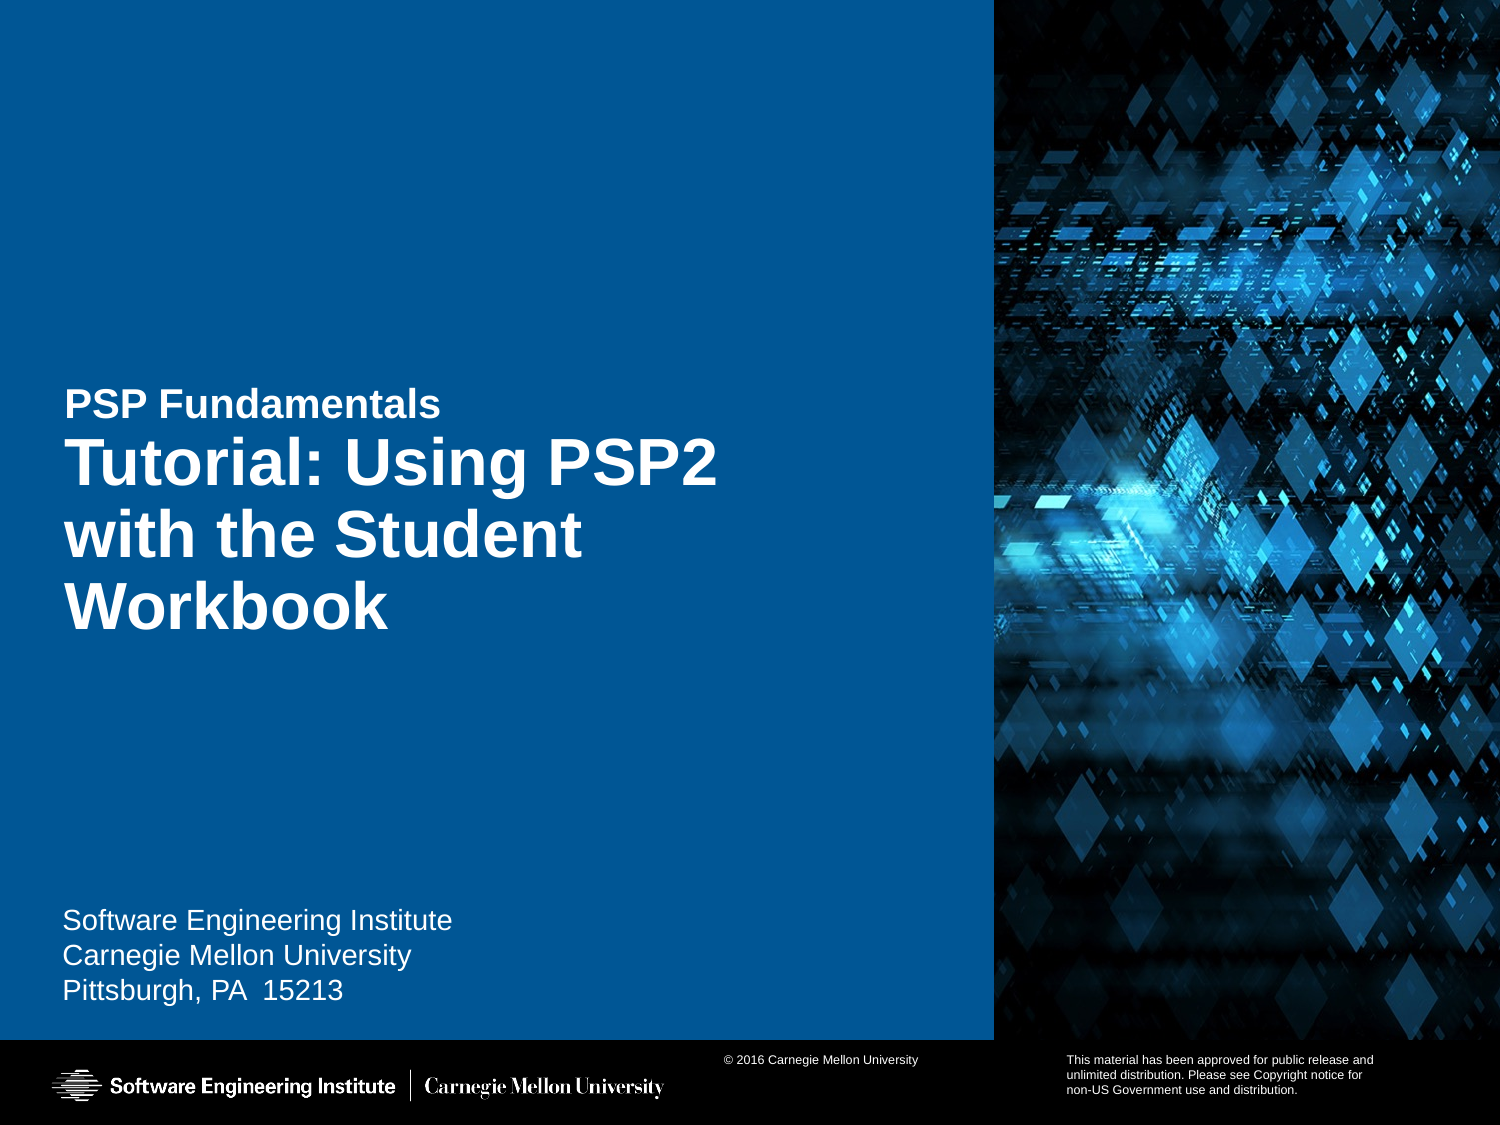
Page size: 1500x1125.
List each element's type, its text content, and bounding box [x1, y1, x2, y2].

picture [994, 0, 1500, 1040]
picture [43, 1062, 673, 1106]
title PSP Fundamentals Tutorial: Using PSP2 with the Student Workbook [64, 43, 850, 644]
